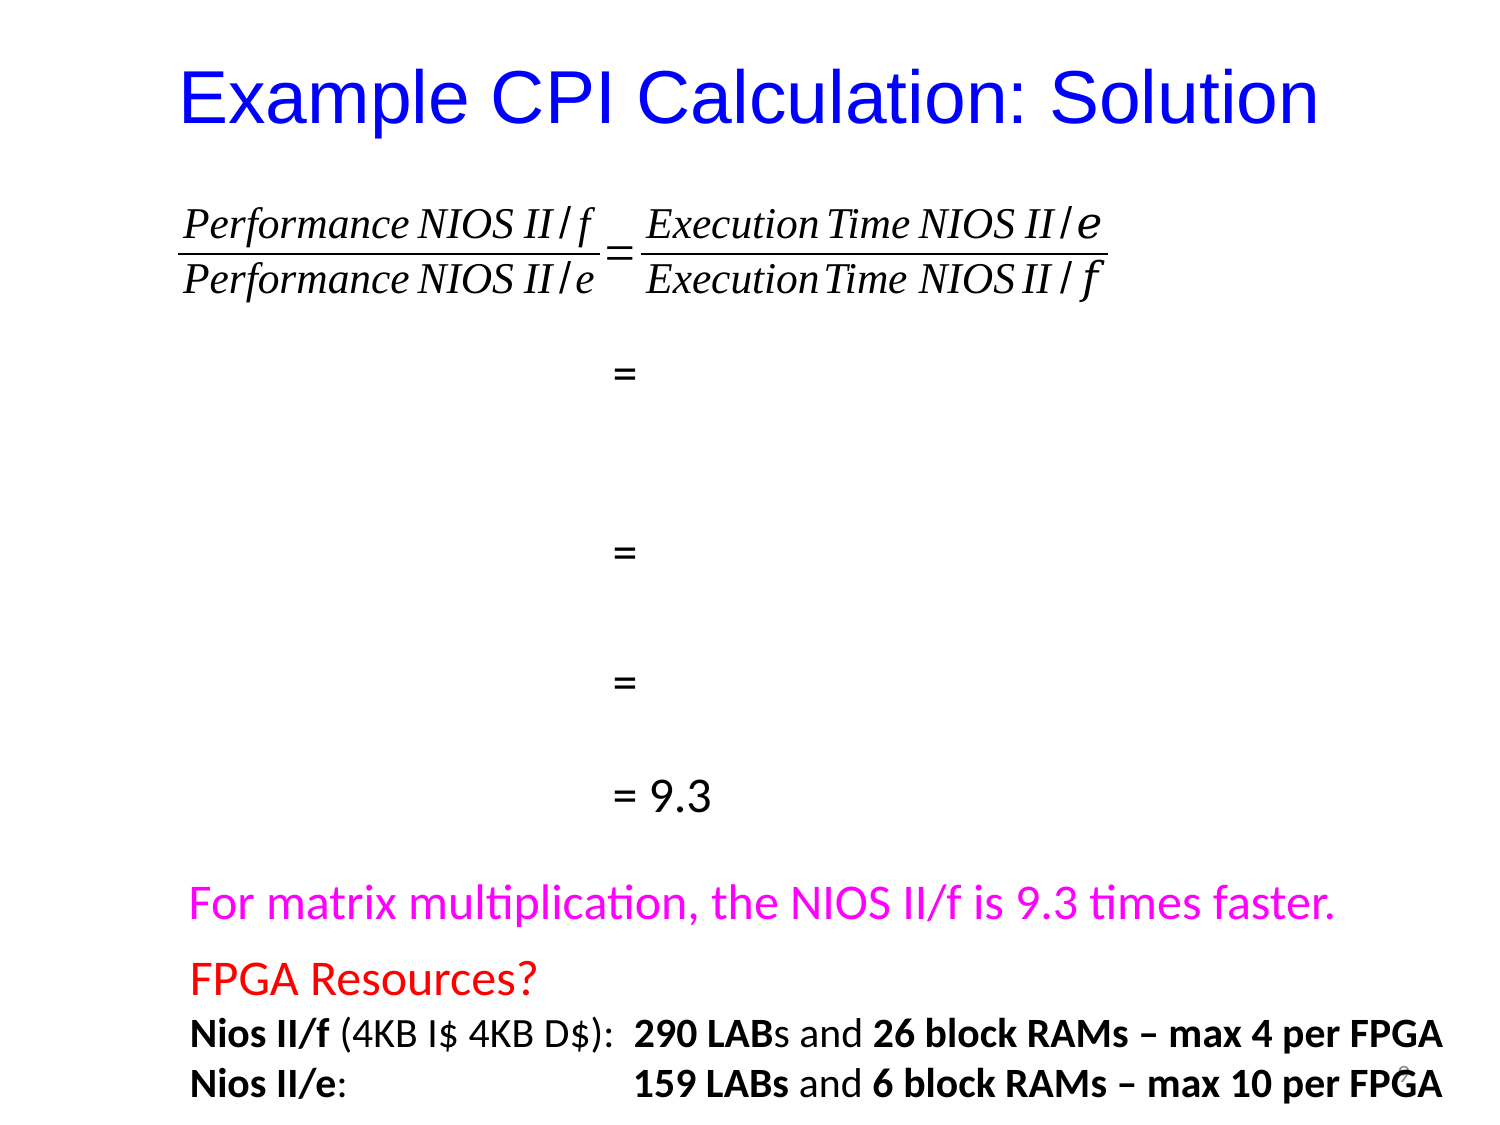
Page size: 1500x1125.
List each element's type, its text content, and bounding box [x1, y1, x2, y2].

title Example CPI Calculation: Solution [112, 0, 1388, 188]
text_box FPGA Resources? Nios II/f (4KB I$ 4KB D$): 290 LABs and 26 block RAMs – max 4 per FPGA Nios II/e: 159 LABs and 6 block RAMs – max 10 per FPGA [174, 938, 1500, 1113]
slide_number 9 [1074, 1042, 1425, 1103]
text_box = 9.3 [612, 762, 786, 823]
text_box For matrix multiplication, the NIOS II/f is 9.3 times faster. [174, 862, 1450, 938]
